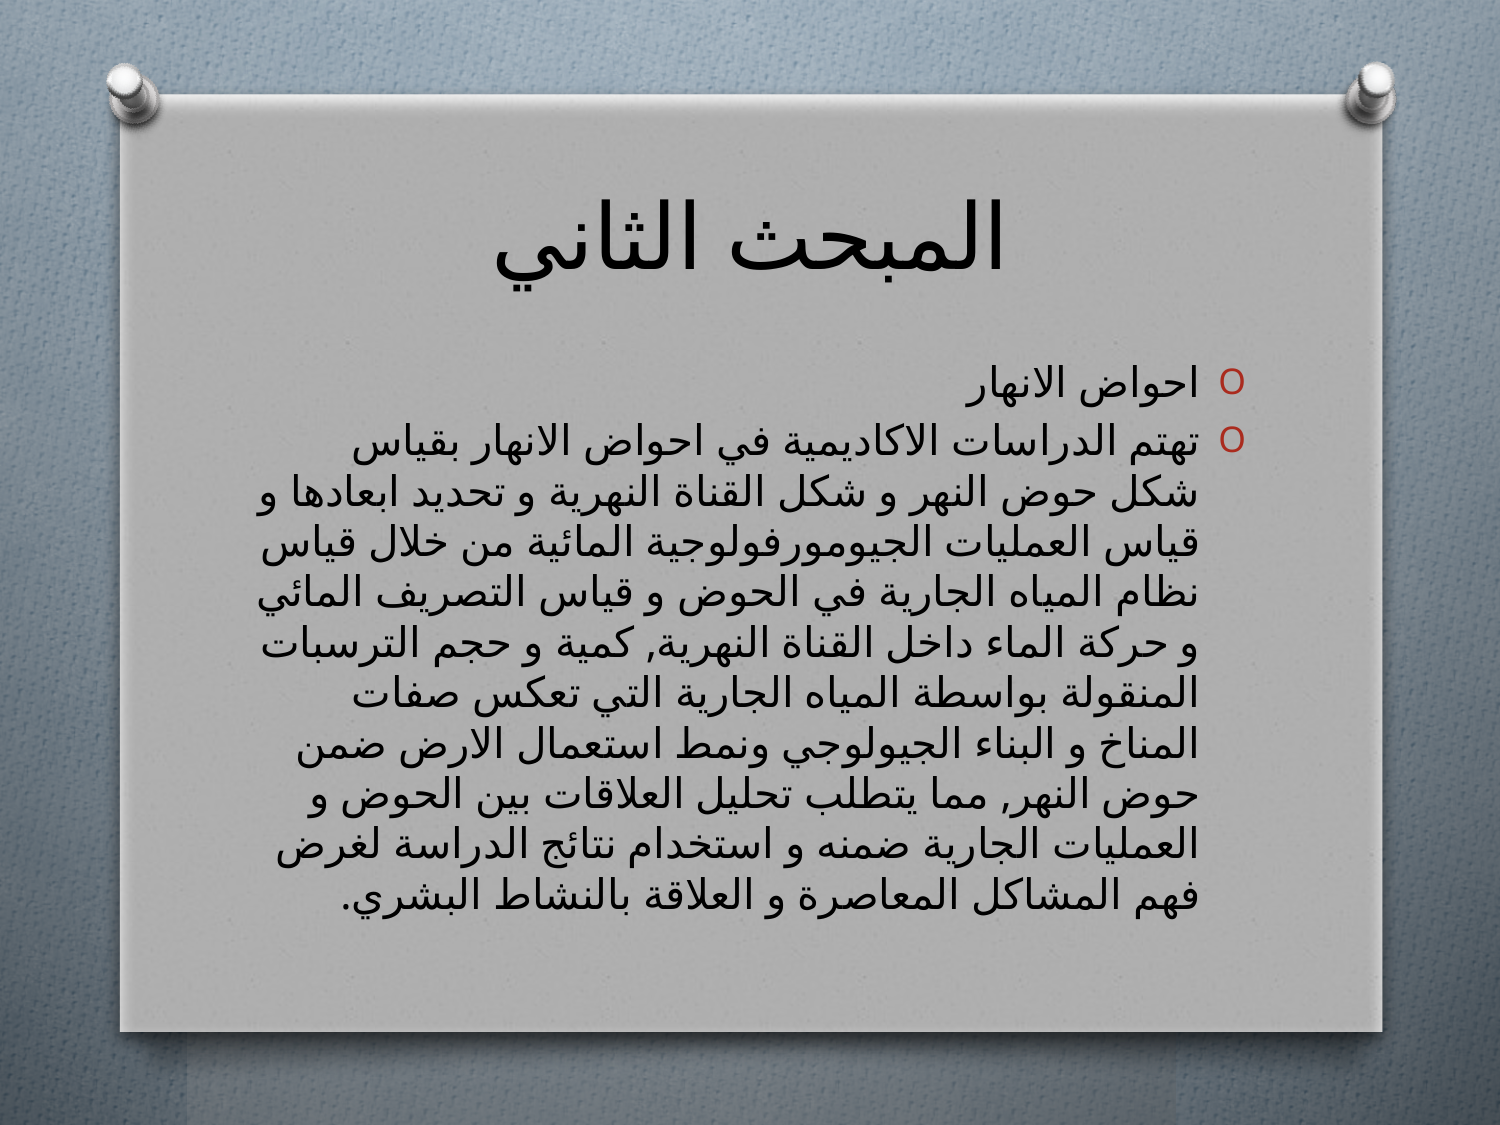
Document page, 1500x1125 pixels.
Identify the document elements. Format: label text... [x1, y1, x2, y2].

title المبحث الثاني [179, 134, 1323, 332]
picture [75, 29, 198, 153]
list احواض الانهار تهتم الدراسات الاكاديمية في احواض الانهار بقياس شكل حوض النهر و شكل القناة النهرية و تحديد ابعادها و قياس العمليات الجيومورفولوجية المائية من خلال قياس نظام المياه الجارية في الحوض و قياس التصريف المائي و حركة الماء داخل القناة النهرية, كمية و حجم الترسبات المنقولة بواسطة المياه الجارية التي تعكس صفات المناخ و البناء الجيولوجي ونمط استعمال الارض ضمن حوض النهر, مما يتطلب تحليل العلاقات بين الحوض و العمليات الجارية ضمنه و استخدام نتائج الدراسة لغرض فهم المشاكل المعاصرة و العلاقة بالنشاط البشري. [240, 347, 1257, 939]
picture [1317, 35, 1439, 156]
